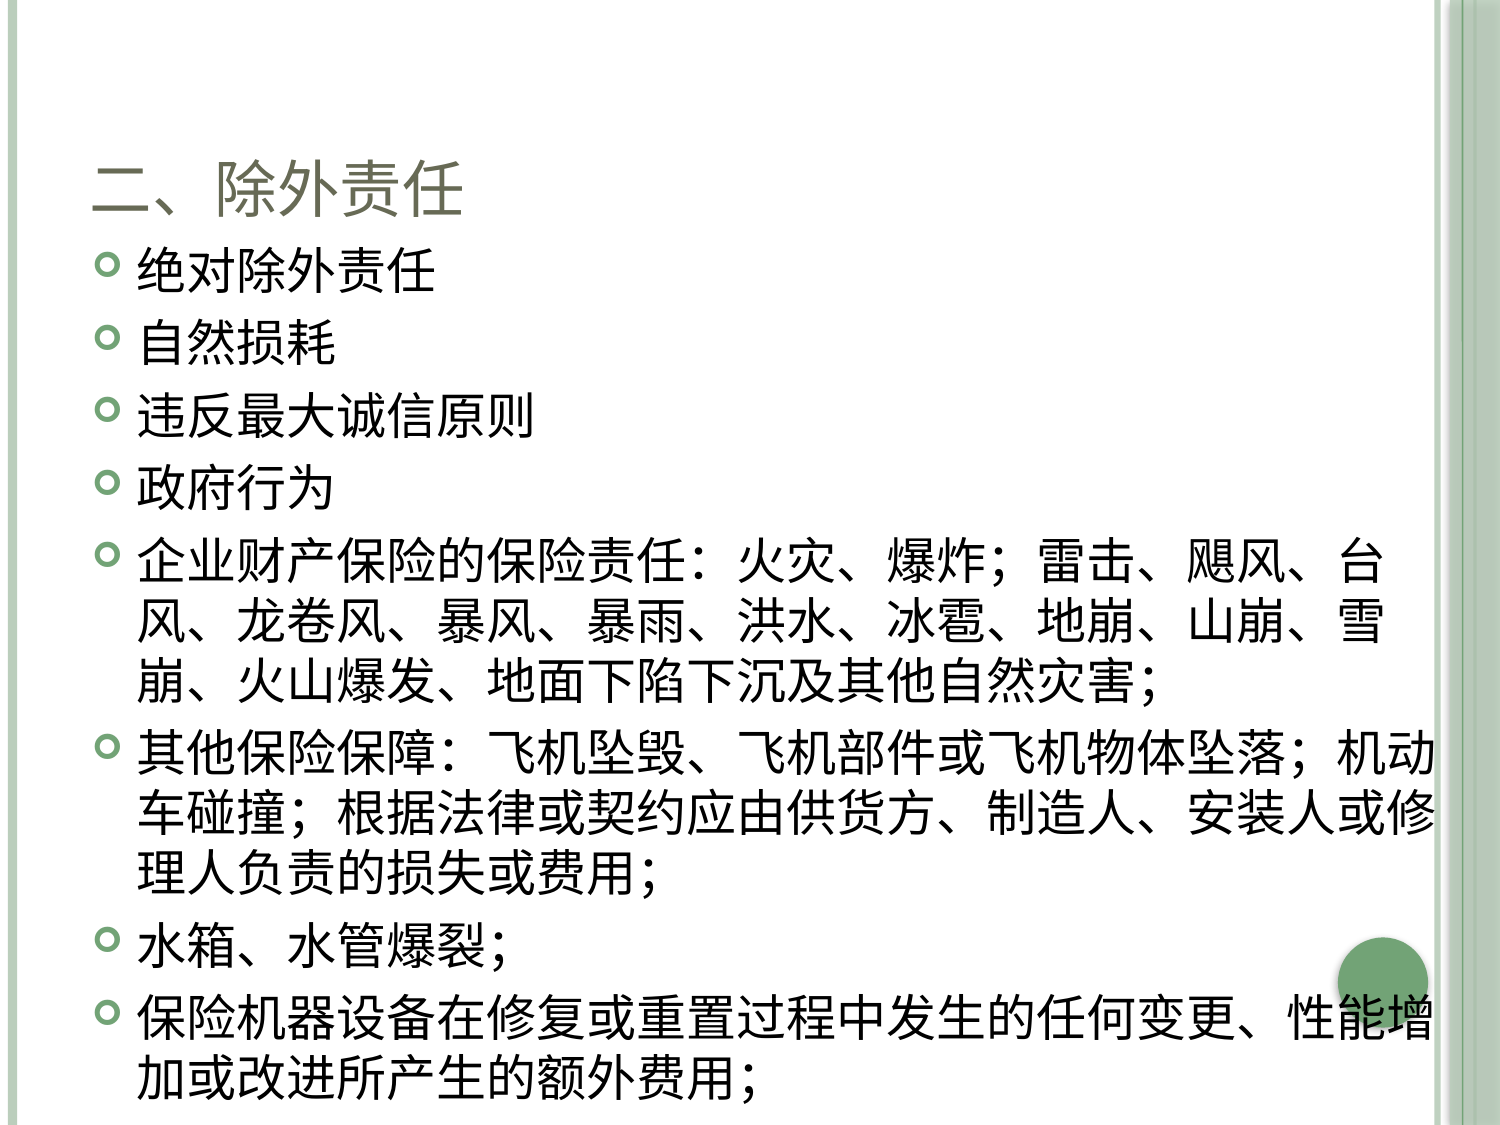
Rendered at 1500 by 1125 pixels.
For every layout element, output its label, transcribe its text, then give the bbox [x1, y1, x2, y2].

title 二、除外责任 [75, 45, 1300, 233]
list 绝对除外责任 自然损耗 违反最大诚信原则 政府行为 企业财产保险的保险责任：火灾、爆炸；雷击、飓风、台风、龙卷风、暴风、暴雨、洪水、冰雹、地崩、山崩、雪崩、火山爆发、地面下陷下沉及其他自然灾害； 其他保险保障：飞机坠毁、飞机部件或飞机物体坠落；机动车碰撞；根据法律或契约应由供货方、制造人、安装人或修理人负责的损失或费用； 水箱、水管爆裂； 保险机器设备在修复或重置过程中发生的任何变更、性能增加或改进所产生的额外费用； [76, 231, 1459, 1095]
